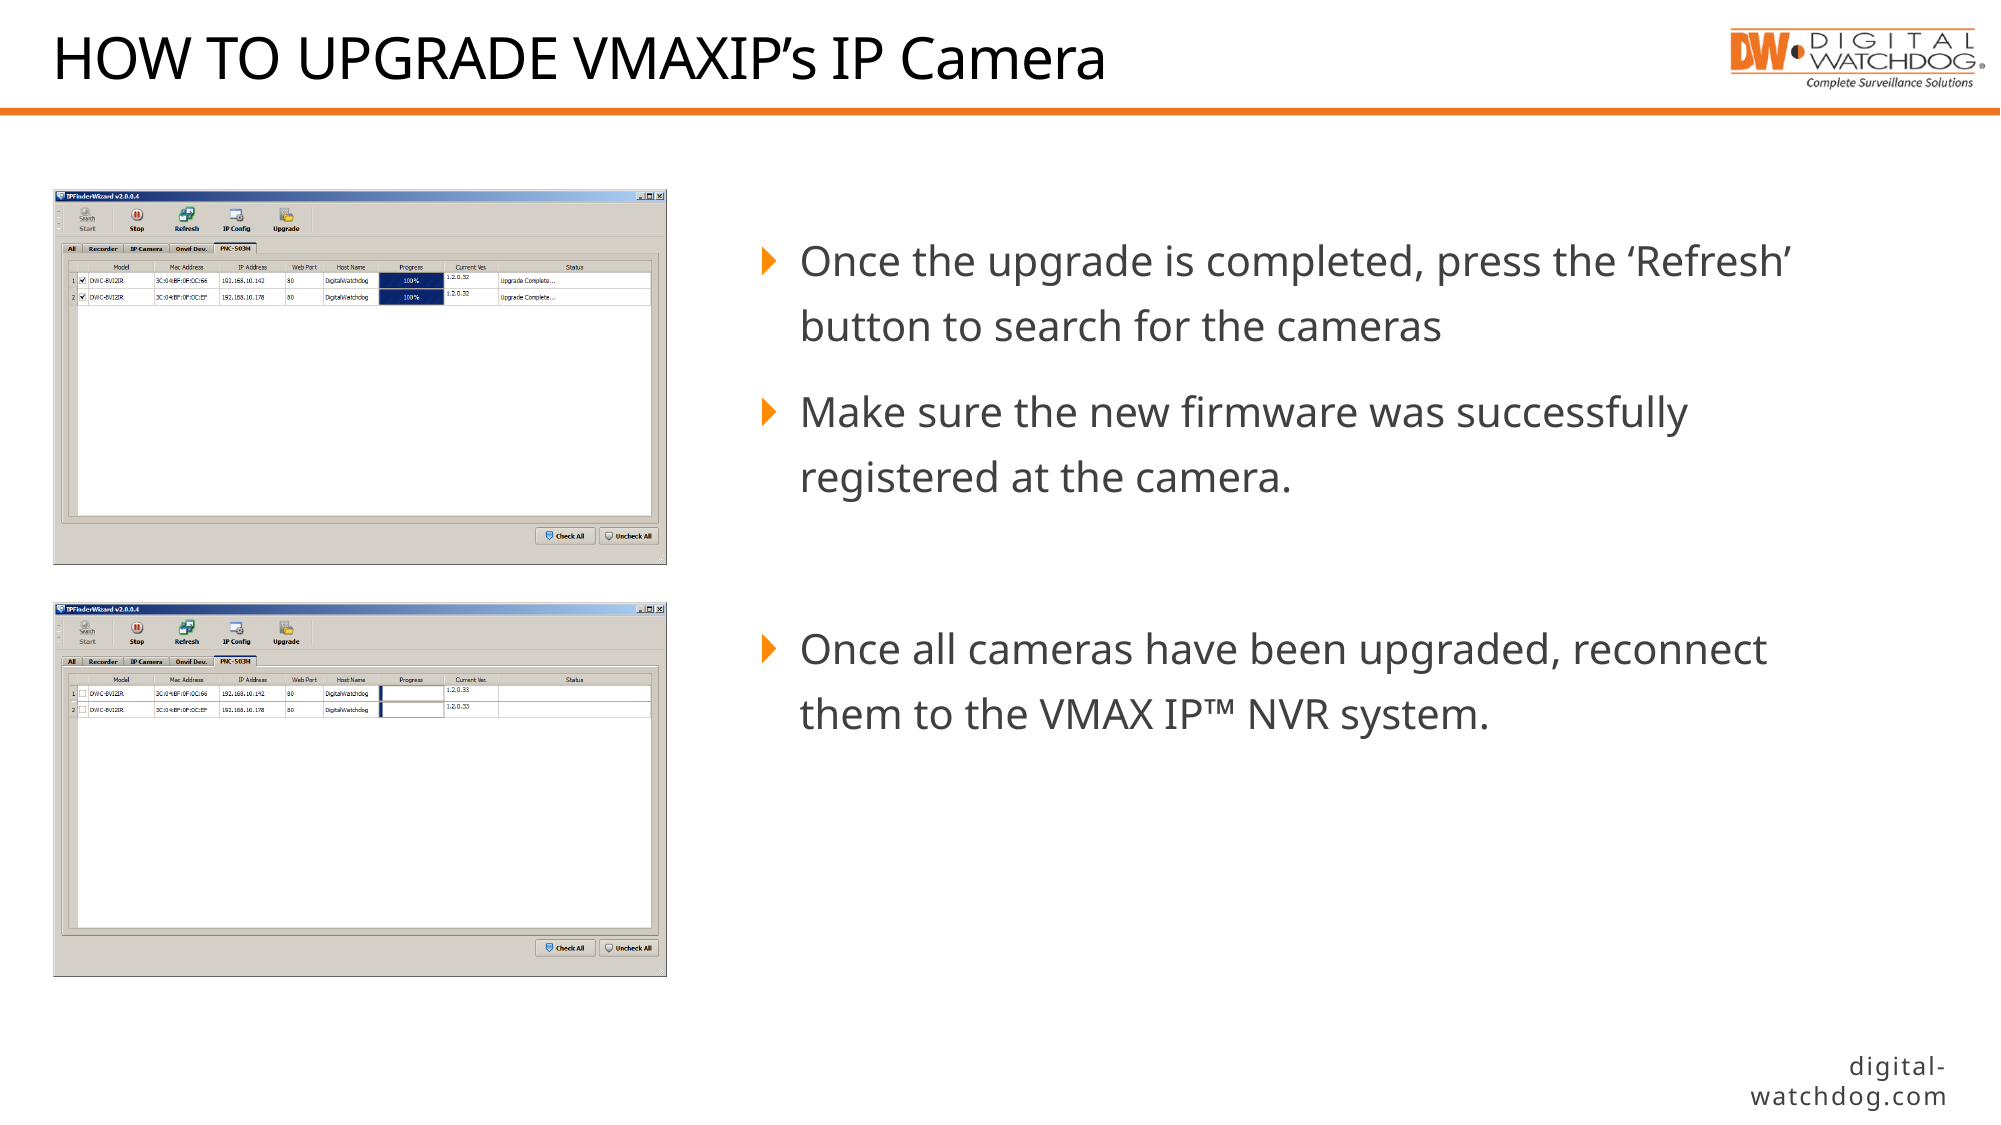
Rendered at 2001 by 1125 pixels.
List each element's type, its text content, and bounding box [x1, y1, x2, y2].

picture [762, 245, 776, 275]
title HOW TO UPGRADE VMAXIP’s IP Camera [37, 8, 1460, 113]
picture [53, 189, 667, 565]
list Once the upgrade is completed, press the ‘Refresh’ button to search for the cameras Make sure the new firmware was successfully registered at the camera. Once all cameras have been upgraded, reconnect them to the VMAX IP™ NVR system. [747, 212, 1847, 950]
picture [762, 632, 776, 663]
picture [762, 396, 776, 426]
picture [1725, 17, 1990, 97]
picture [53, 602, 667, 977]
